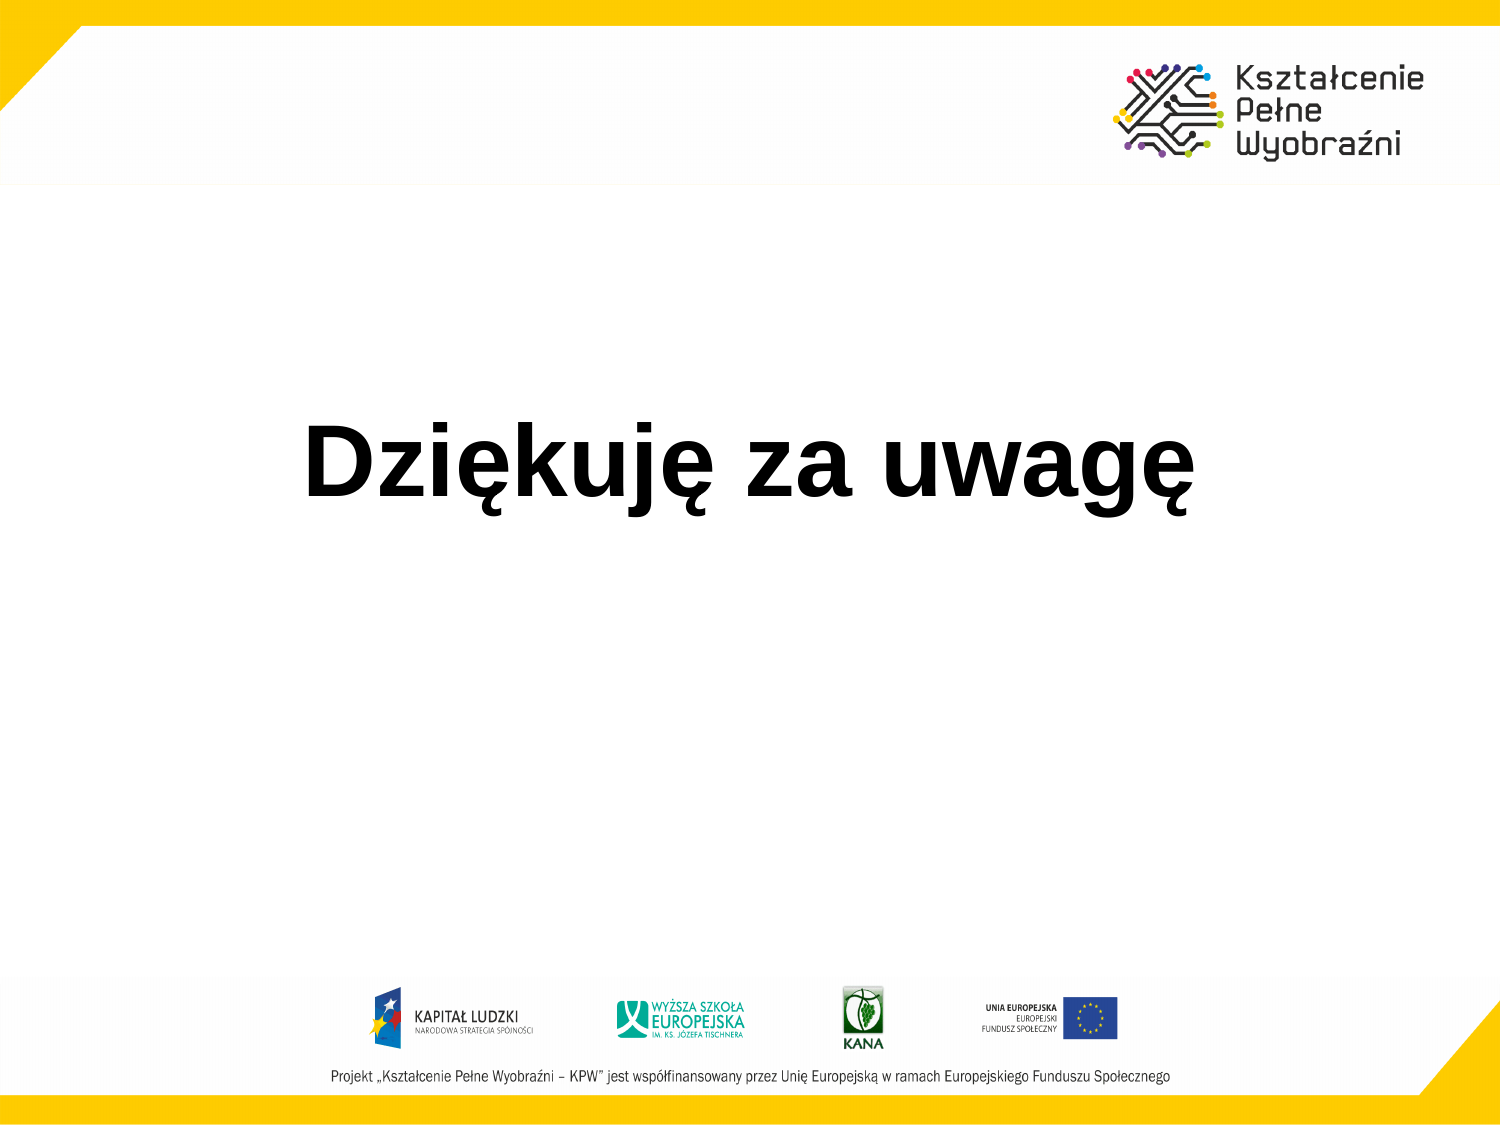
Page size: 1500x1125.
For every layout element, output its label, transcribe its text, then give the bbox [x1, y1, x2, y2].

picture [0, 0, 1500, 185]
picture [0, 976, 1500, 1125]
title Dziękuję za uwagę [0, 302, 1500, 610]
